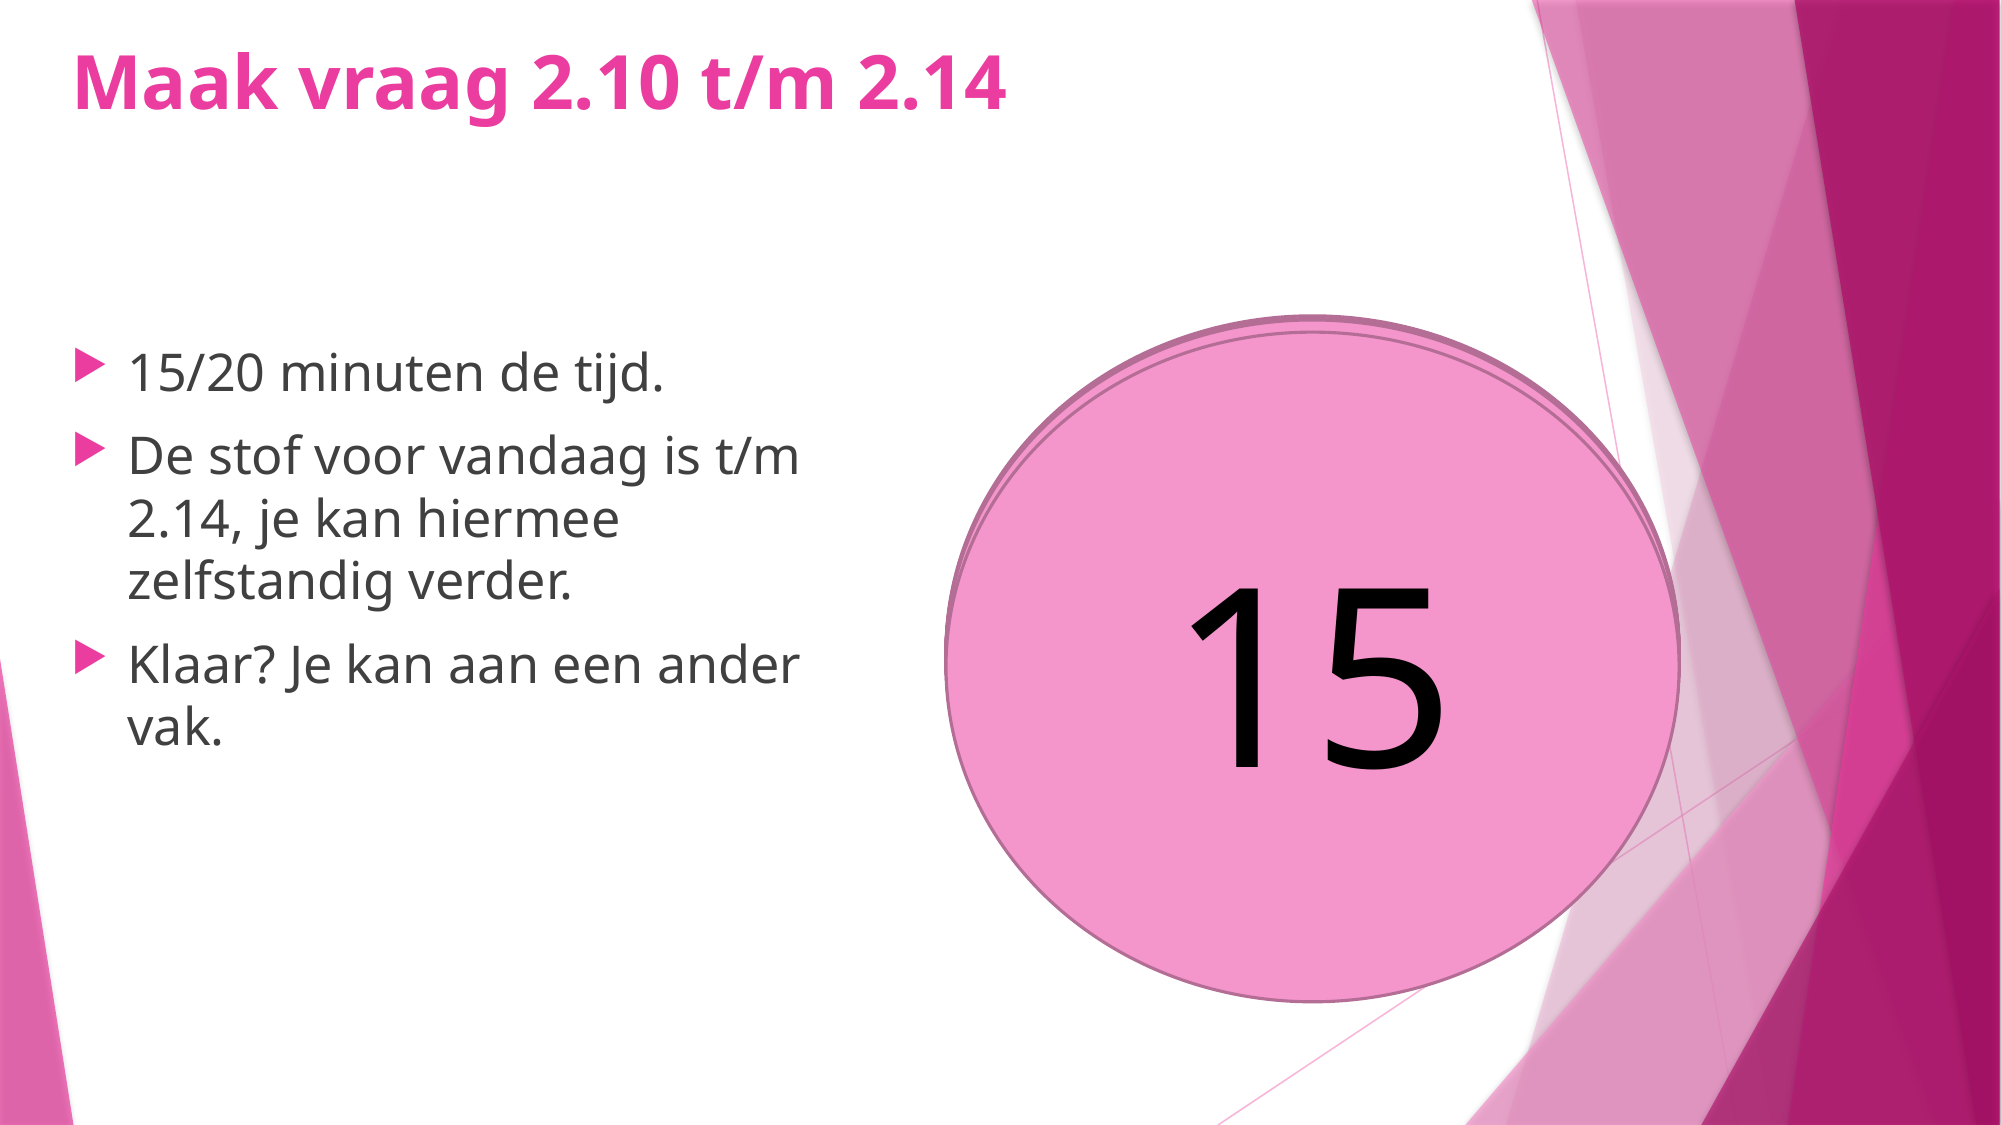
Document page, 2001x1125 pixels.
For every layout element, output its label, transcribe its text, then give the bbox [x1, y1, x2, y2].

title Maak vraag 2.10 t/m 2.14 [56, 27, 1522, 319]
text_box 15 [944, 330, 1681, 1004]
text_box 14 [944, 318, 1681, 648]
text_box 10 [959, 314, 1668, 562]
list 15/20 minuten de tijd. De stof voor vandaag is t/m 2.14, je kan hiermee zelfstandig verder. Klaar? Je kan aan een ander vak. [56, 332, 865, 1112]
